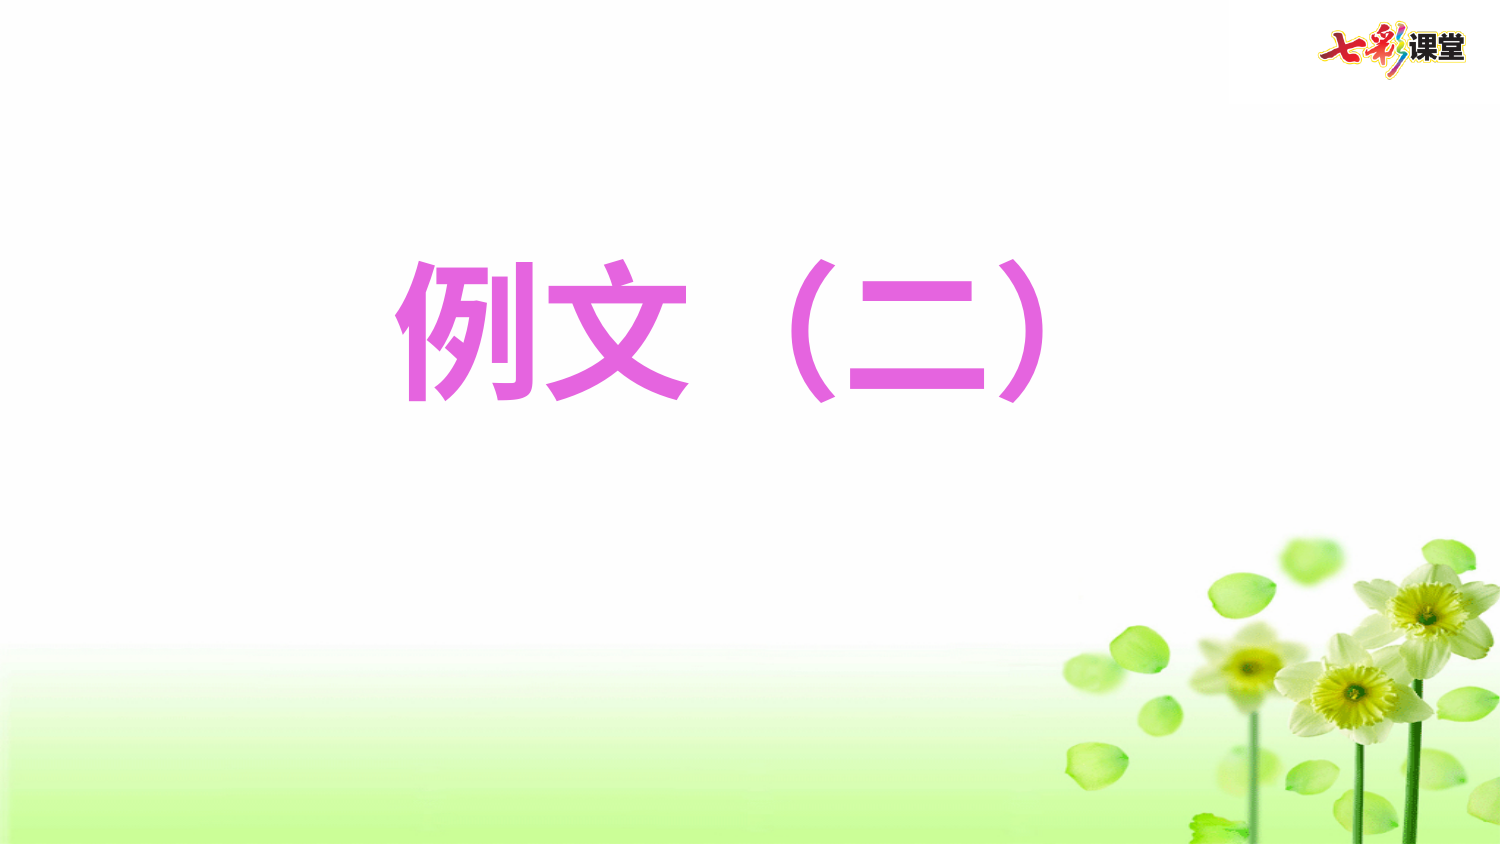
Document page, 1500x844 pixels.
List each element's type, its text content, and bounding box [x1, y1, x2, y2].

picture [0, 0, 1500, 844]
text_box 例文（二） [296, 231, 1238, 426]
